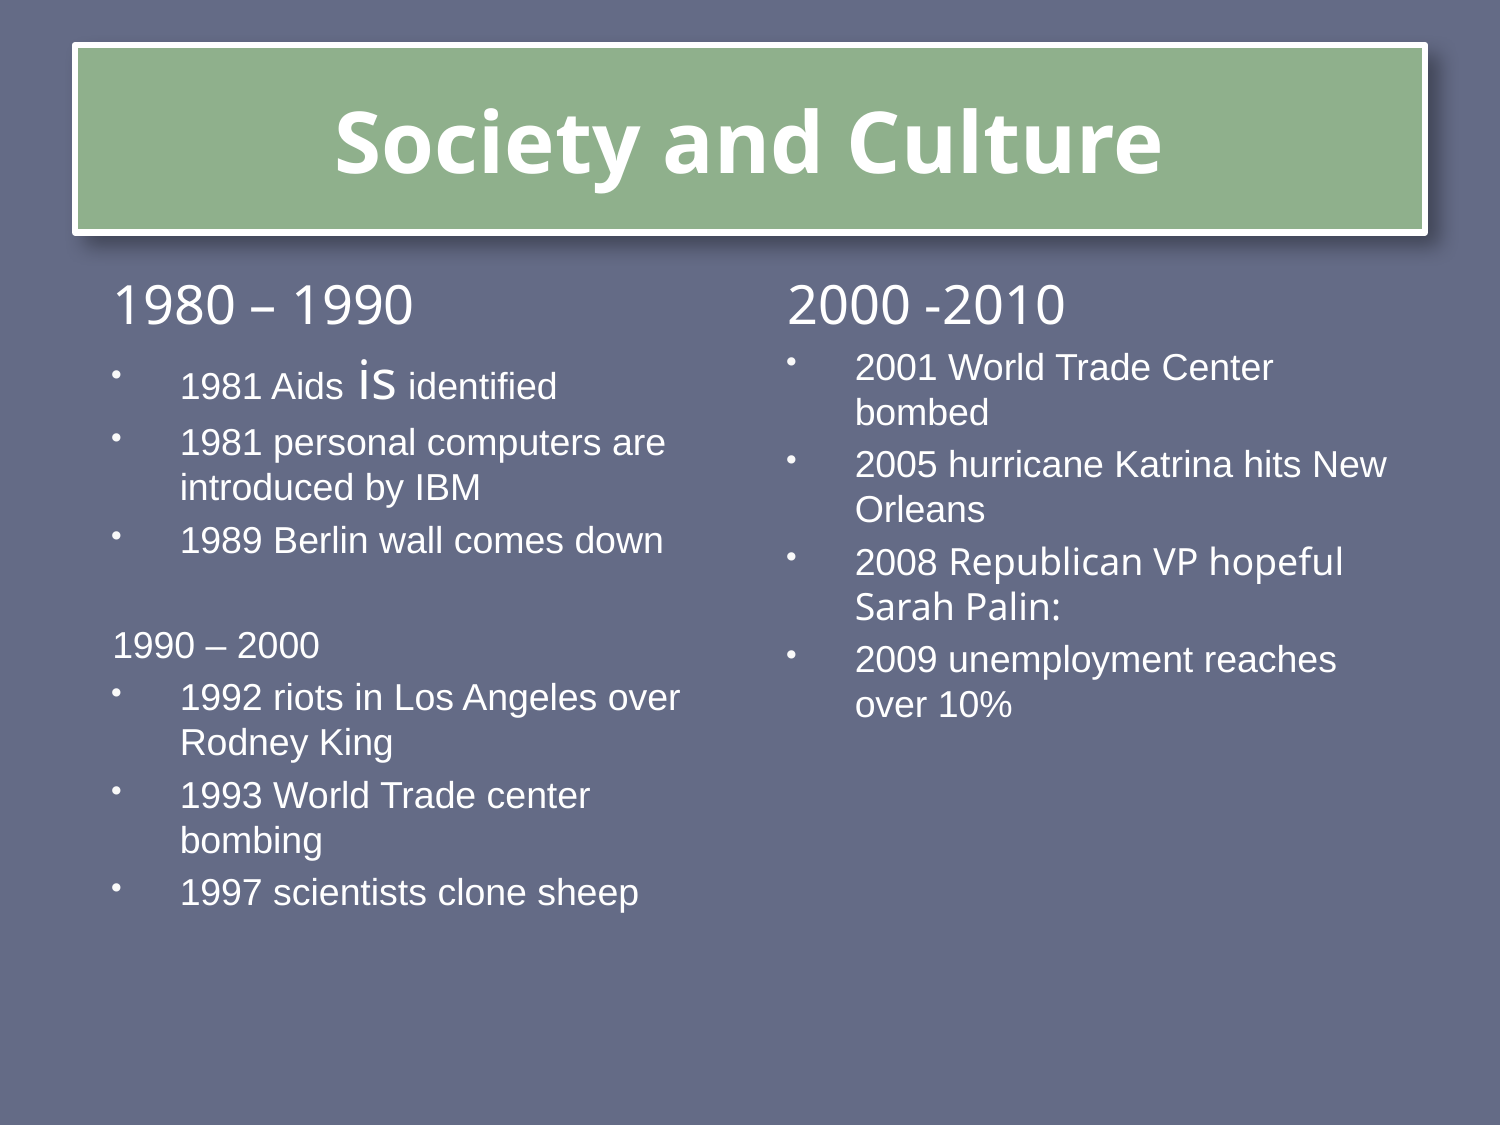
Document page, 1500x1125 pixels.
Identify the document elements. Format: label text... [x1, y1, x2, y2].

list 1980 – 1990 1981 Aids is identified 1981 personal computers are introduced by IBM 1989 Berlin wall comes down 1990 – 2000 1992 riots in Los Angeles over Rodney King 1993 World Trade center bombing 1997 scientists clone sheep [75, 262, 738, 1005]
list 2000 -2010 2001 World Trade Center bombed 2005 hurricane Katrina hits New Orleans 2008 Republican VP hopeful Sarah Palin: 2009 unemployment reaches over 10% [750, 262, 1413, 1005]
title Society and Culture [72, 42, 1428, 236]
